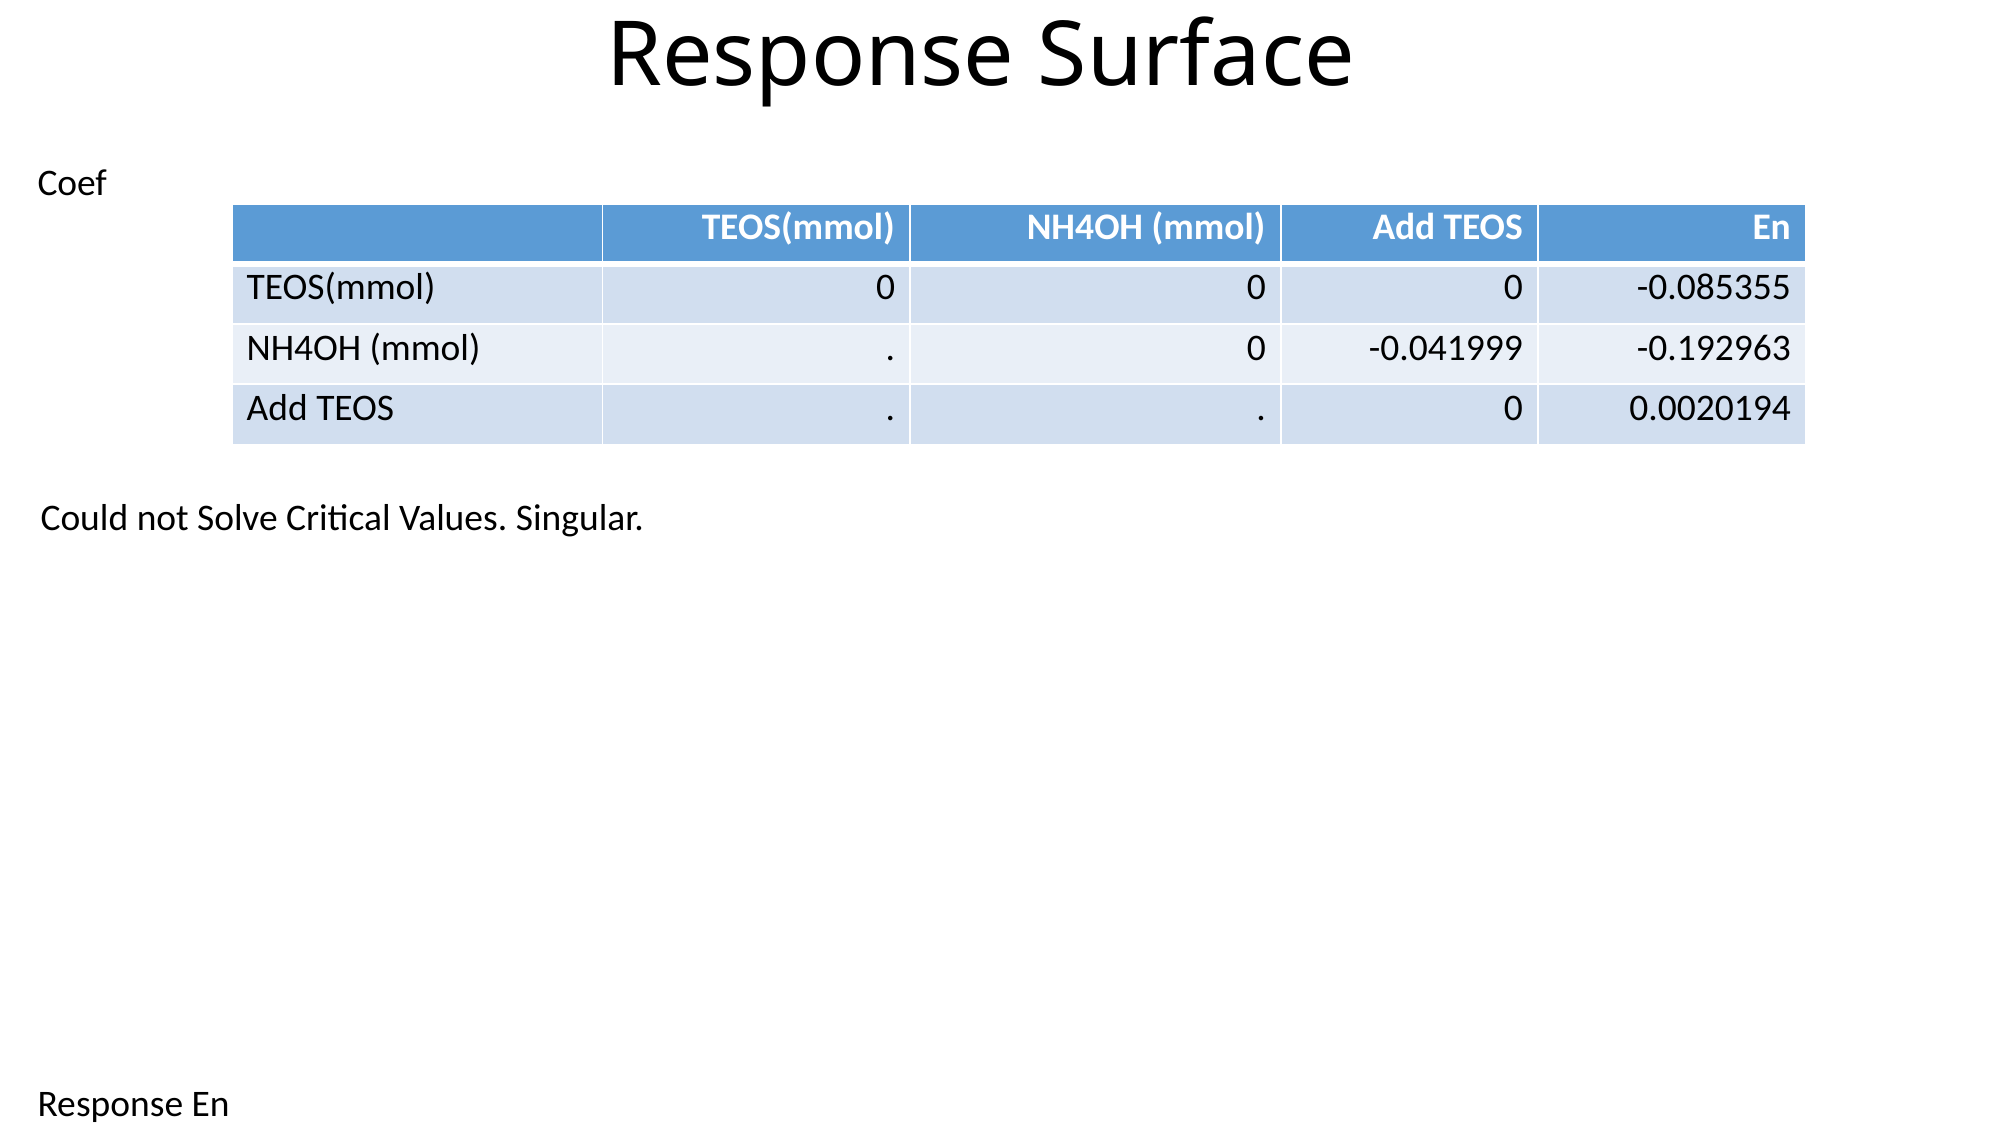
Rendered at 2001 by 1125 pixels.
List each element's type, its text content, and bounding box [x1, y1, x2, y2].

table_cell . [911, 385, 1280, 444]
table_cell 0 [911, 267, 1280, 323]
table_cell -0.192963 [1539, 325, 1805, 383]
table_header NH4OH (mmol) [911, 205, 1280, 261]
table_cell NH4OH (mmol) [233, 325, 602, 383]
text_box Could not Solve Critical Values. Singular. [40, 493, 646, 539]
table_cell 0 [603, 267, 909, 323]
table_cell . [603, 385, 909, 444]
table_cell 0.0020194 [1539, 385, 1805, 444]
table_cell 0 [1282, 385, 1537, 444]
table_cell 0 [911, 325, 1280, 383]
table_cell -0.085355 [1539, 267, 1805, 323]
table_cell TEOS(mmol) [233, 267, 602, 323]
table_header TEOS(mmol) [603, 205, 909, 261]
table_header [233, 205, 602, 261]
table_cell . [603, 325, 909, 383]
table_cell -0.041999 [1282, 325, 1537, 383]
text_box Coef [37, 158, 108, 204]
table_cell Add TEOS [233, 385, 602, 444]
table_header En [1539, 205, 1805, 261]
text_box Response En [37, 1079, 231, 1125]
table_cell 0 [1282, 267, 1537, 323]
table_header Add TEOS [1282, 205, 1537, 261]
title Response Surface [0, 0, 1963, 113]
